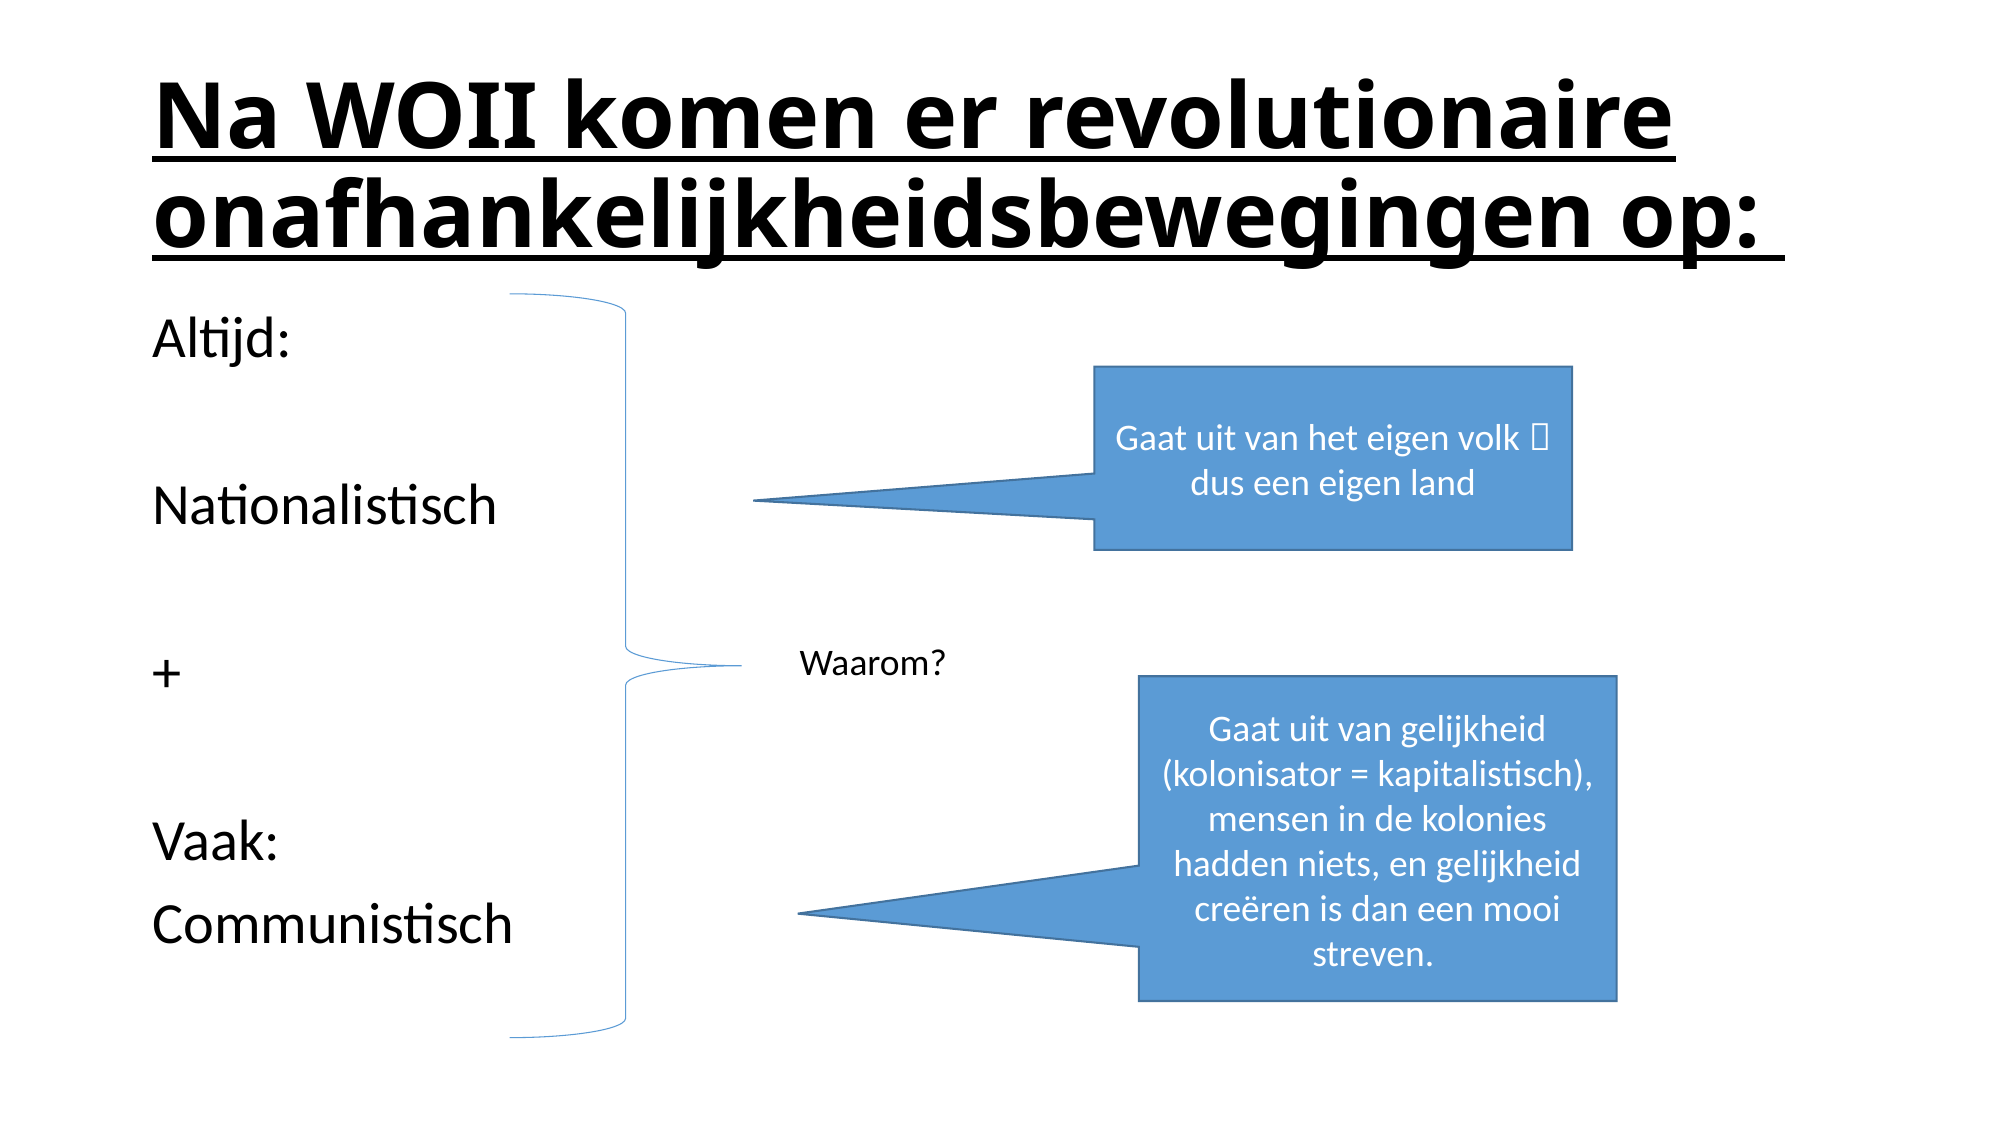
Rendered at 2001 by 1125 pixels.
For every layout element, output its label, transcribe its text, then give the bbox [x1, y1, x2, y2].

text_box Waarom? [784, 630, 1422, 691]
text_box Gaat uit van het eigen volk  dus een eigen land [753, 365, 1574, 551]
list Altijd: Nationalistisch + Vaak: Communistisch [598, 299, 1863, 1014]
title Na WOII komen er revolutionaire onafhankelijkheidsbewegingen op: [137, 59, 1863, 278]
text_box [509, 293, 742, 1039]
list Altijd: Nationalistisch + Vaak: Communistisch [137, 299, 509, 1014]
text_box Gaat uit van gelijkheid (kolonisator = kapitalistisch), mensen in de kolonies hadden niets, en gelijkheid creëren is dan een mooi streven. [797, 675, 1618, 1003]
